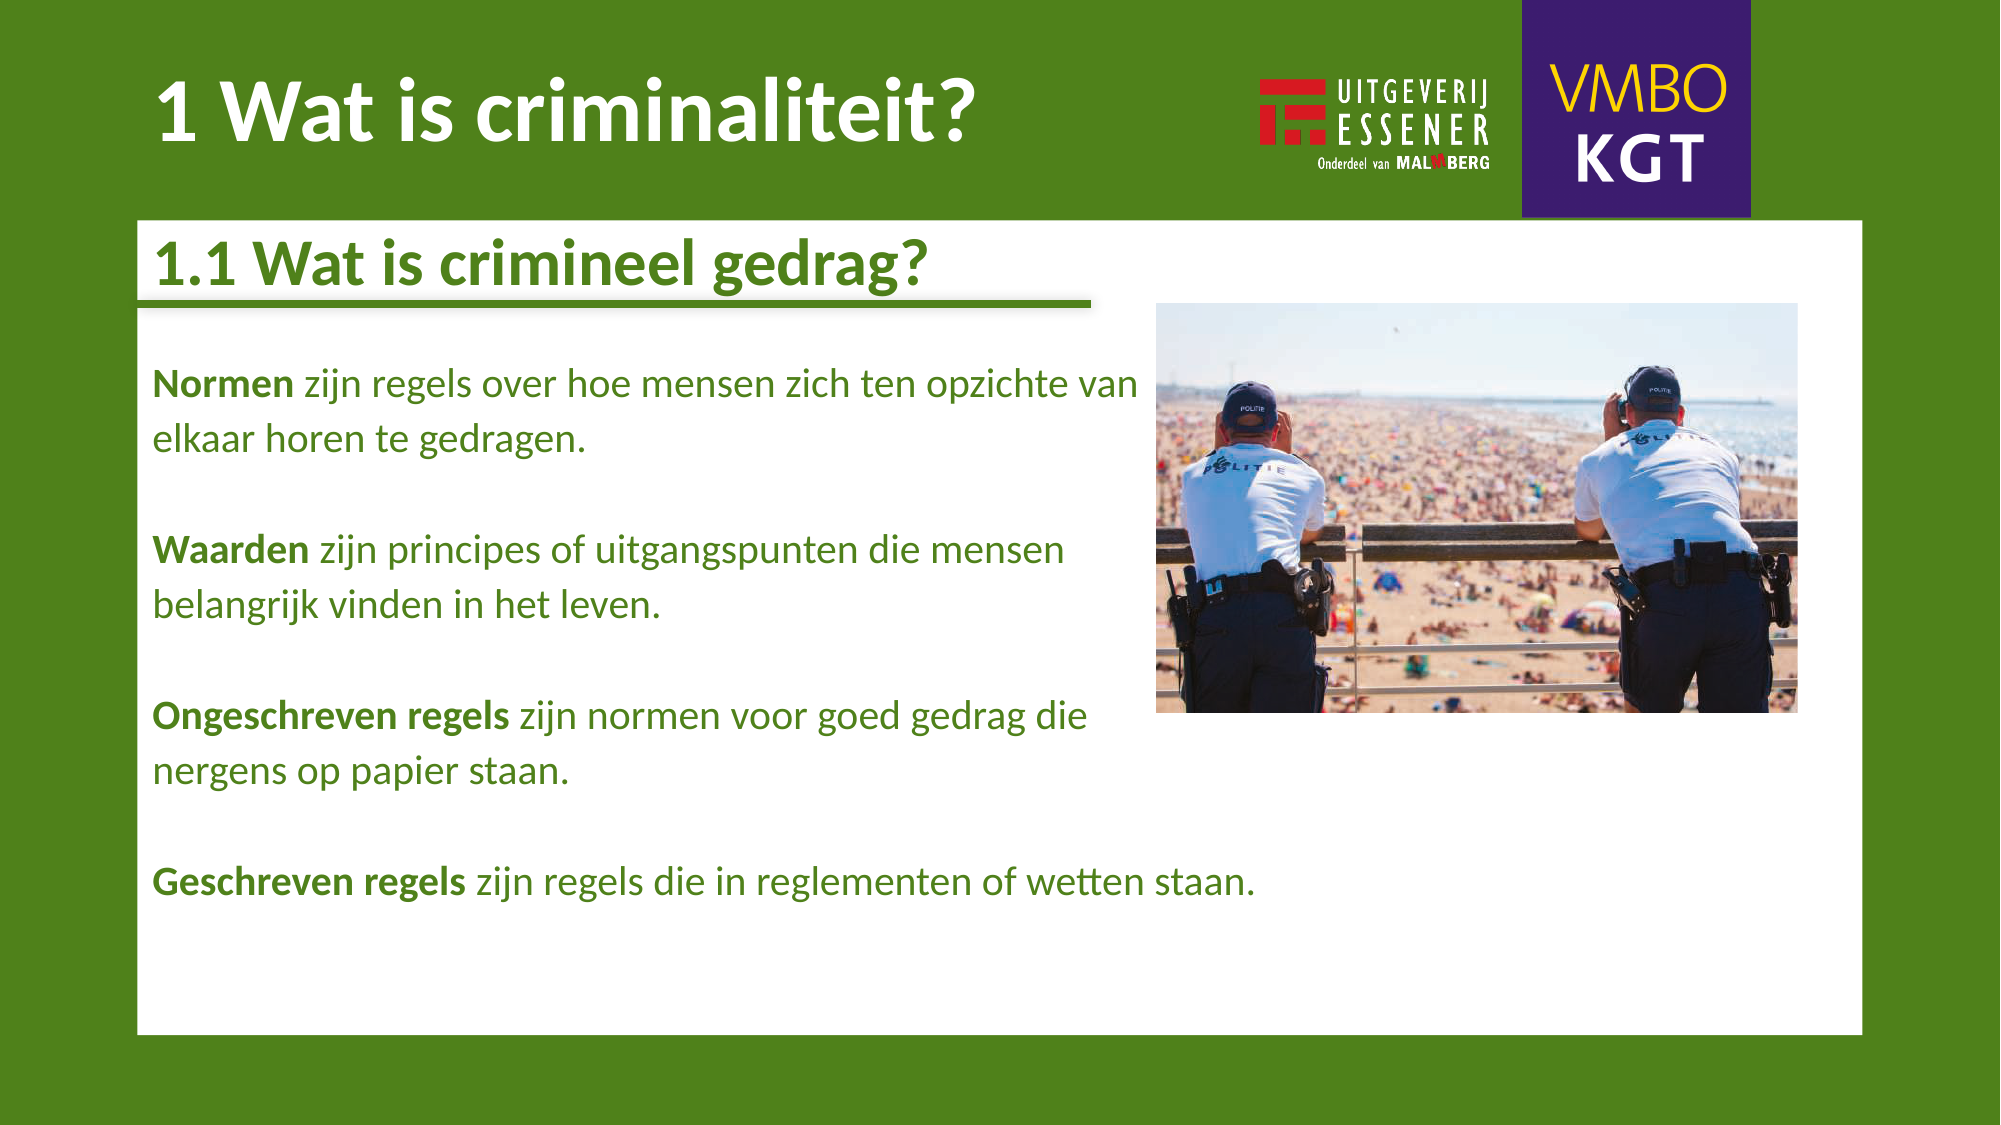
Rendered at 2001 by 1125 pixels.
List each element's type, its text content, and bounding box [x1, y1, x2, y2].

picture [1155, 303, 1798, 713]
list 1.1 Wat is crimineel gedrag? Normen zijn regels over hoe mensen zich ten opzichte van elkaar horen te gedragen. Waarden zijn principes of uitgangspunten die mensen belangrijk vinden in het leven. Ongeschreven regels zijn normen voor goed gedrag die nergens op papier staan. Geschreven regels zijn regels die in reglementen of wetten staan. [137, 220, 1863, 1036]
title 1 Wat is criminaliteit? [137, 3, 1863, 220]
